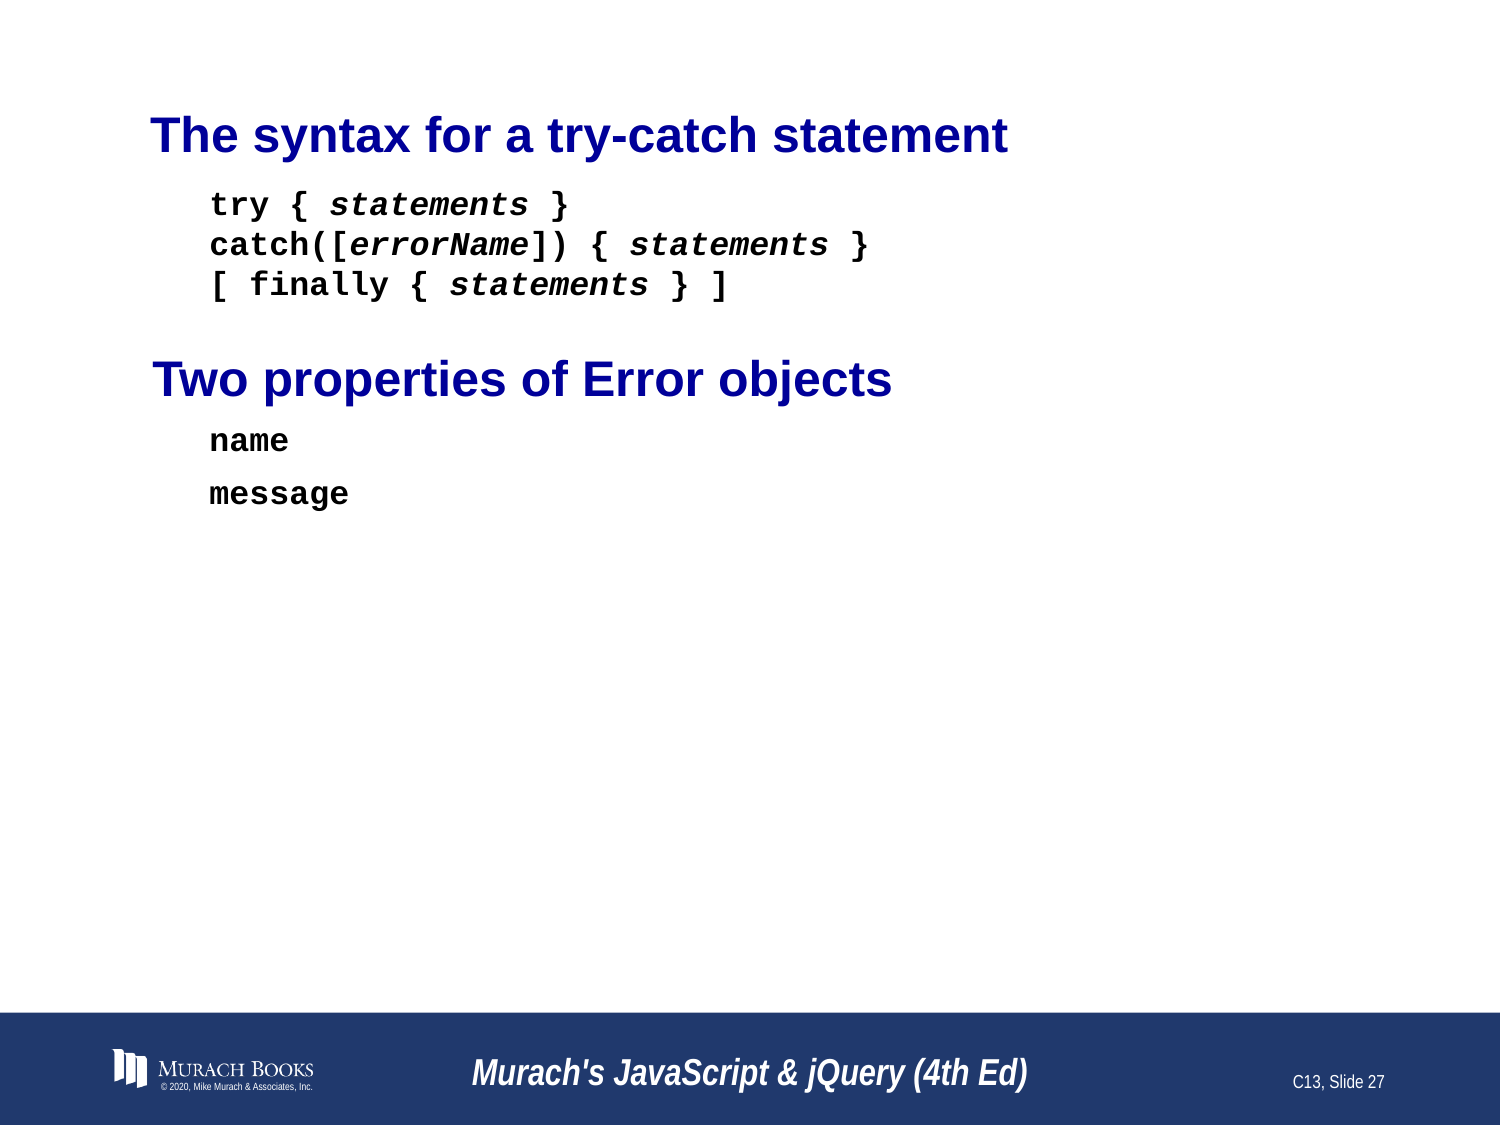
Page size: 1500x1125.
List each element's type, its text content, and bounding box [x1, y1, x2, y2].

footer © 2020, Mike Murach & Associates, Inc. [12, 1025, 463, 1100]
slide_number C13, Slide 27 [1087, 1025, 1400, 1100]
slide_number Murach's JavaScript & jQuery (4th Ed) [463, 1025, 1050, 1100]
list try { statements } catch([errorName]) { statements } [ finally { statements } ] Two properties of Error objects name message [137, 174, 1350, 975]
title The syntax for a try-catch statement [150, 102, 1350, 164]
